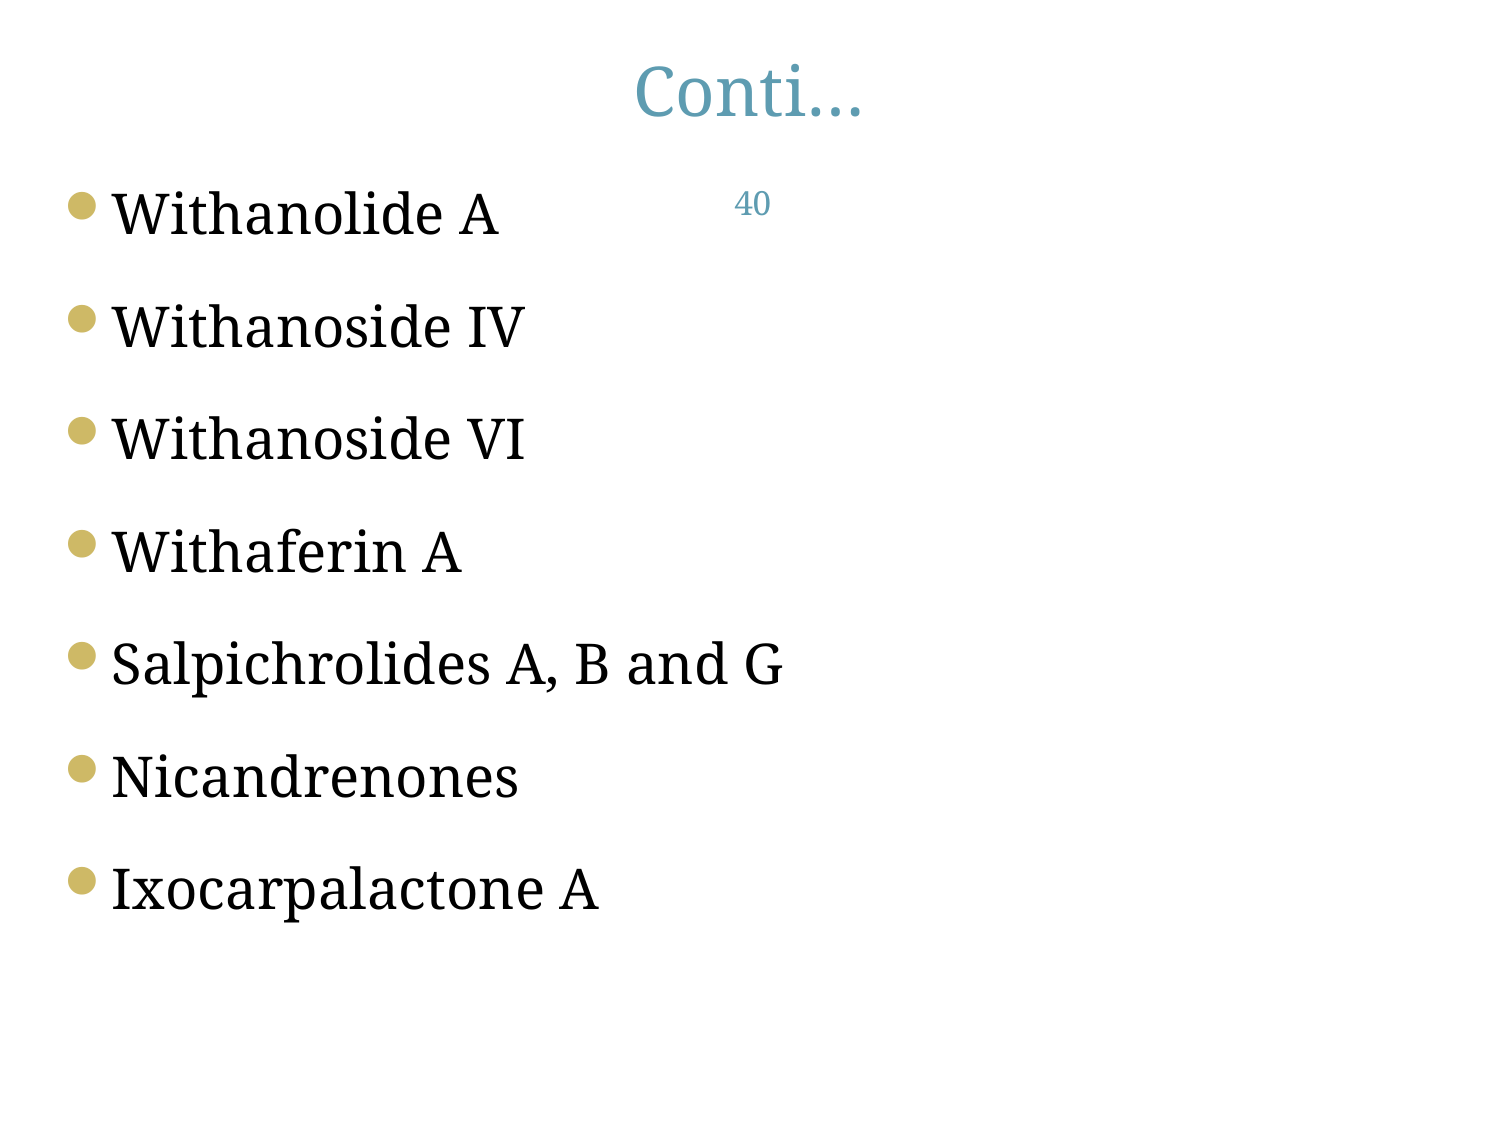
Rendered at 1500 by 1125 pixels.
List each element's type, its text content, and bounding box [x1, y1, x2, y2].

title Conti… [49, 37, 1450, 138]
slide_number 40 [715, 168, 791, 241]
list Withanolide A Withanoside IV Withanoside VI Withaferin A Salpichrolides A, B and G Nicandrenones Ixocarpalactone A [49, 137, 1445, 1063]
